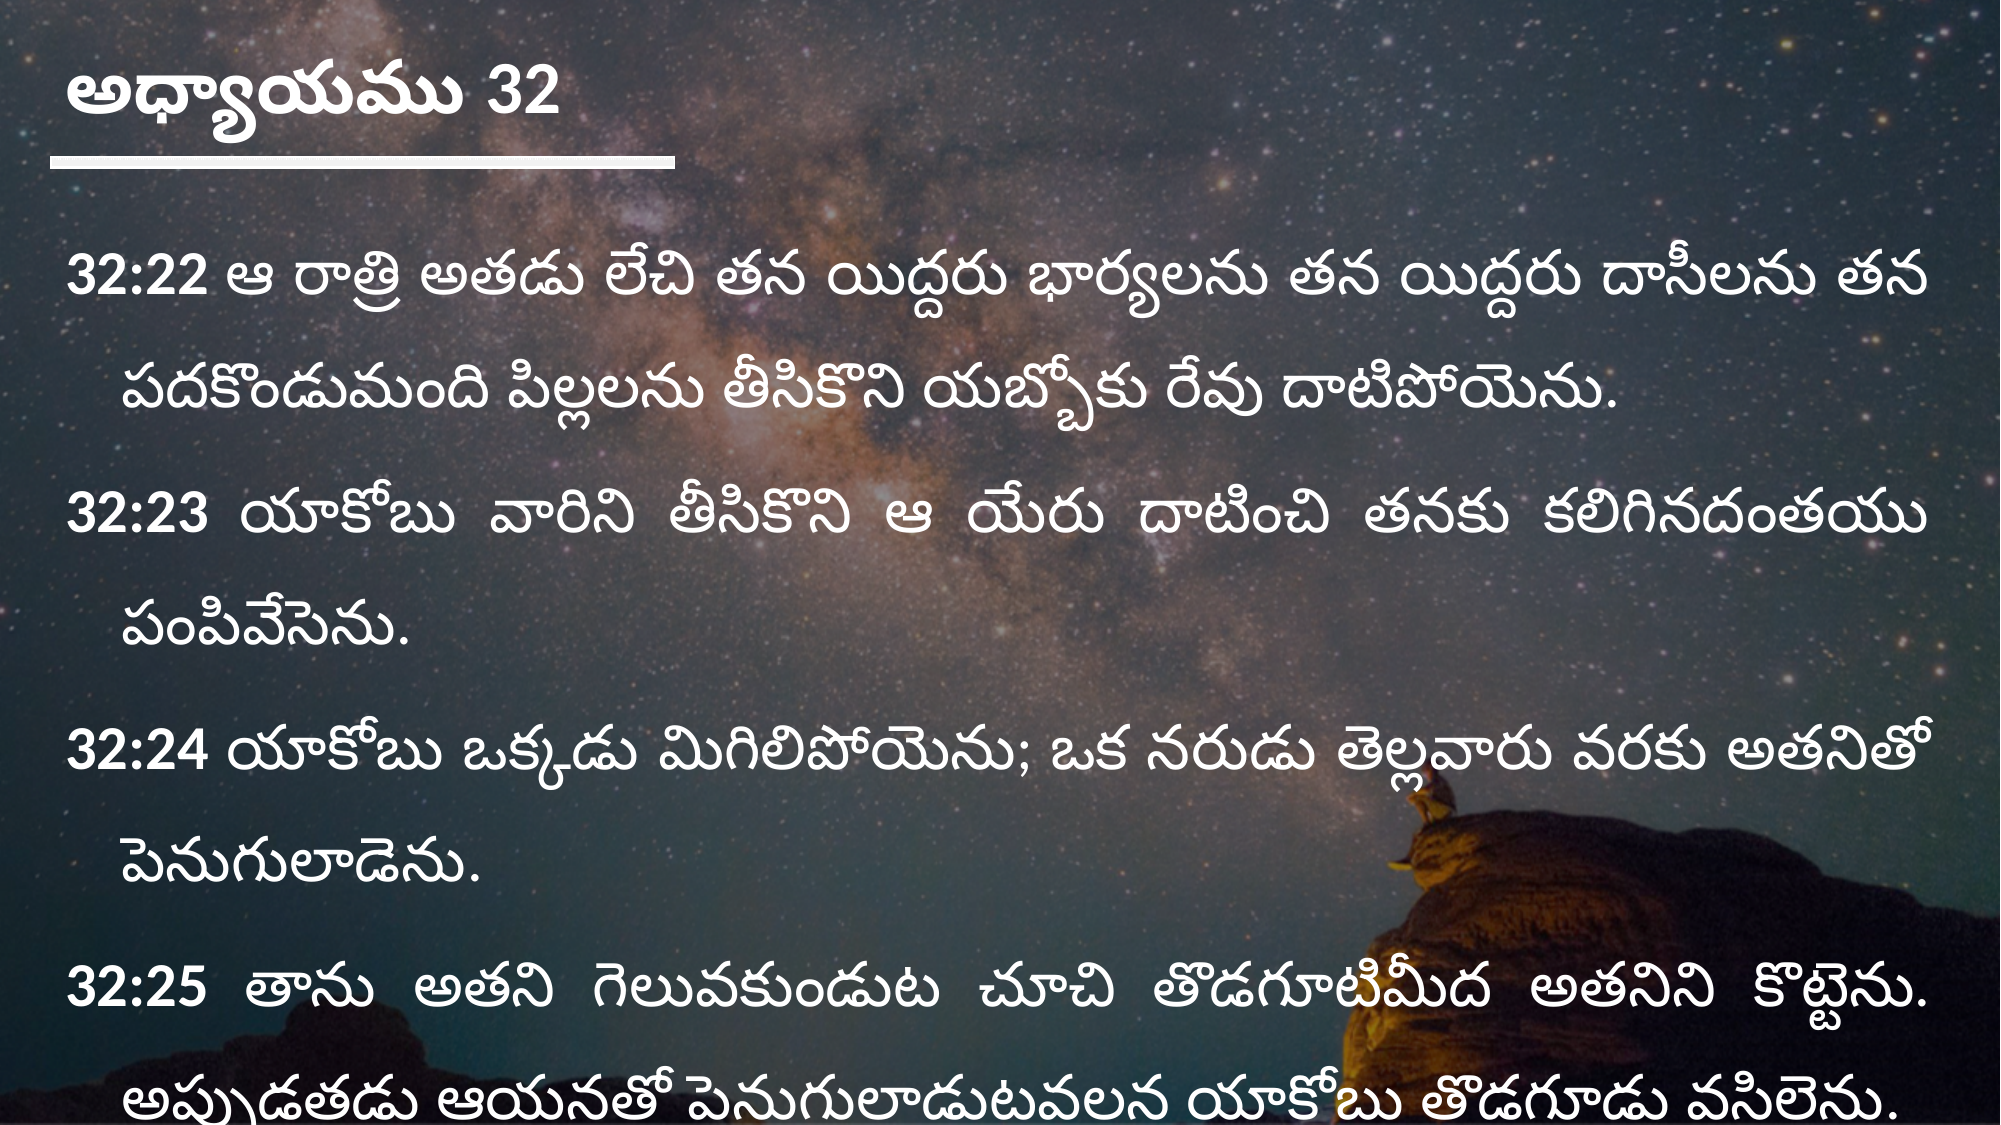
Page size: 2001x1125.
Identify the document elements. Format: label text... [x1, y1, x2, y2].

picture [0, 0, 2000, 1125]
title అధ్యాయము 32 [50, 0, 1925, 167]
list 32:22 ఆ రాత్రి అతడు లేచి తన యిద్దరు భార్యలను తన యిద్దరు దాసీలను తన పదకొండుమంది పిల్లలను తీసికొని యబ్బోకు రేవు దాటిపోయెను. 32:23 యాకోబు వారిని తీసికొని ఆ యేరు దాటించి తనకు కలిగినదంతయు పంపివేసెను. 32:24 యాకోబు ఒక్కడు మిగిలిపోయెను; ఒక నరుడు తెల్లవారు వరకు అతనితో పెనుగులాడెను. 32:25 తాను అతని గెలువకుండుట చూచి తొడగూటిమీద అతనిని కొట్టెను. అప్పుడతడు ఆయనతో పెనుగులాడుటవలన యాకోబు తొడగూడు వసిలెను. [50, 187, 1946, 1063]
